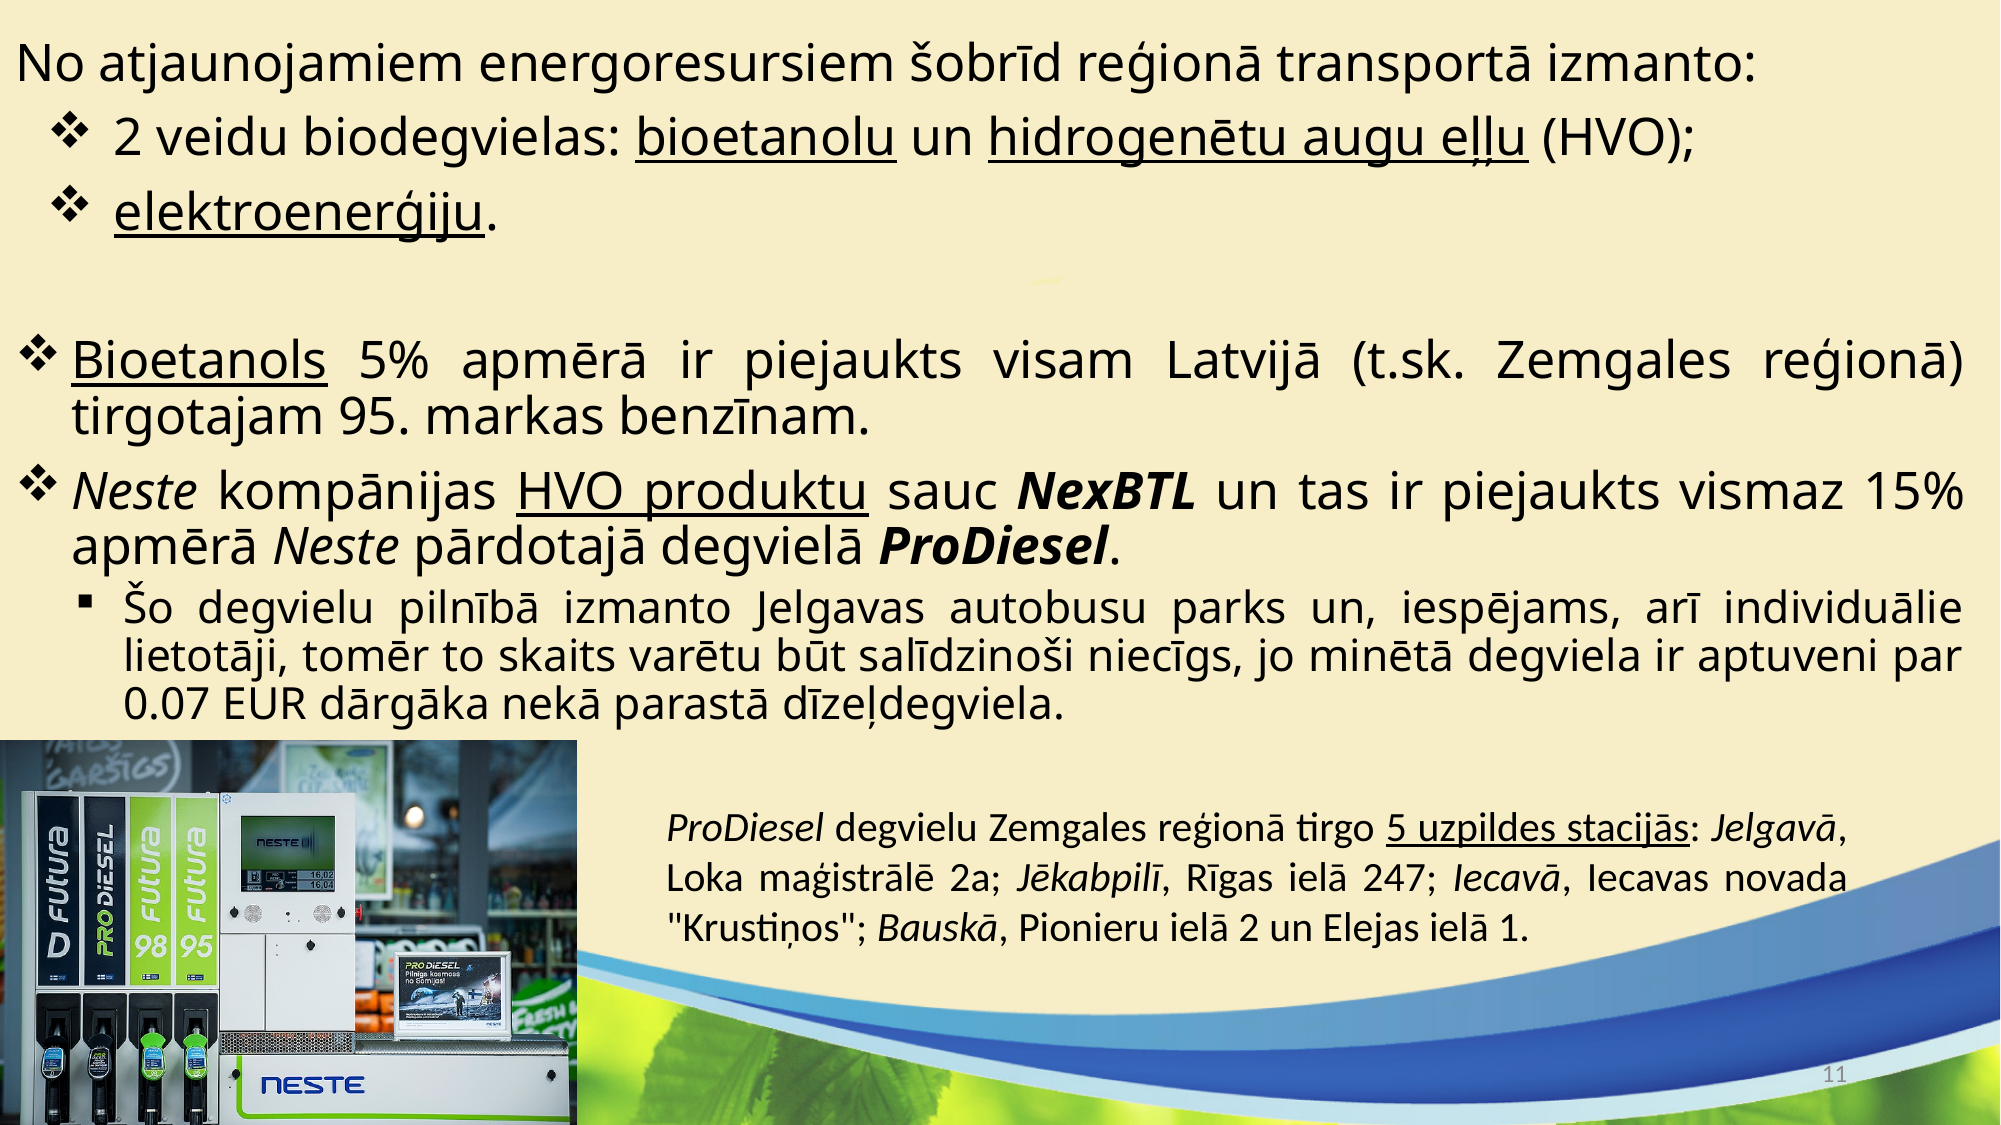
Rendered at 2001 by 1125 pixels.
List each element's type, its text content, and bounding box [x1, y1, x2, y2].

slide_number 11 [1412, 1042, 1863, 1103]
text_box ProDiesel degvielu Zemgales reģionā tirgo 5 uzpildes stacijās: Jelgavā, Loka maģistrālē 2a; Jēkabpilī, Rīgas ielā 247; Iecavā, Iecavas novada "Krustiņos"; Bauskā, Pionieru ielā 2 un Elejas ielā 1. [635, 792, 1863, 958]
picture [0, 0, 2001, 1125]
list No atjaunojamiem energoresursiem šobrīd reģionā transportā izmanto: 2 veidu biodegvielas: bioetanolu un hidrogenētu augu eļļu (HVO); elektroenerģiju. Bioetanols 5% apmērā ir piejaukts visam Latvijā (t.sk. Zemgales reģionā) tirgotajam 95. markas benzīnam. Neste kompānijas HVO produktu sauc NexBTL un tas ir piejaukts vismaz 15% apmērā Neste pārdotajā degvielā ProDiesel. Šo degvielu pilnībā izmanto Jelgavas autobusu parks un, iespējams, arī individuālie lietotāji, tomēr to skaits varētu būt salīdzinoši niecīgs, jo minētā degviela ir aptuveni par 0.07 EUR dārgāka nekā parastā dīzeļdegviela. [0, 29, 1982, 742]
